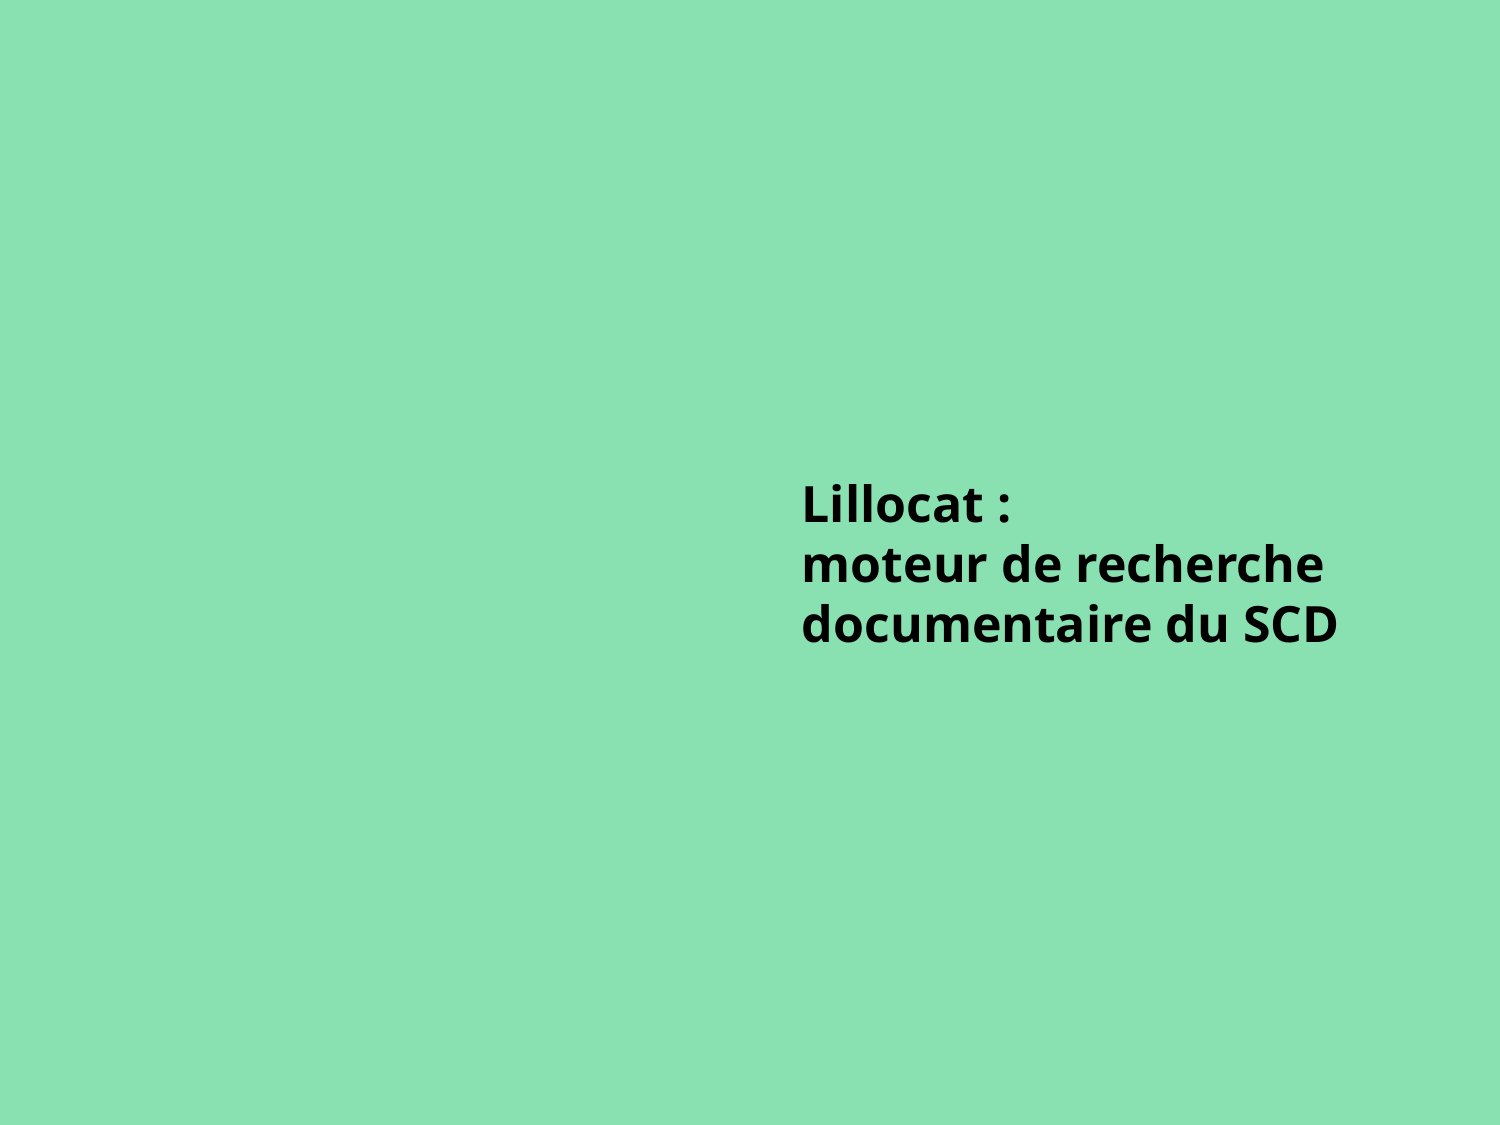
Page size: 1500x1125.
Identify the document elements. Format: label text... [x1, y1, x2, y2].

text_box Lillocat : moteur de recherche documentaire du SCD [742, 0, 1500, 1125]
